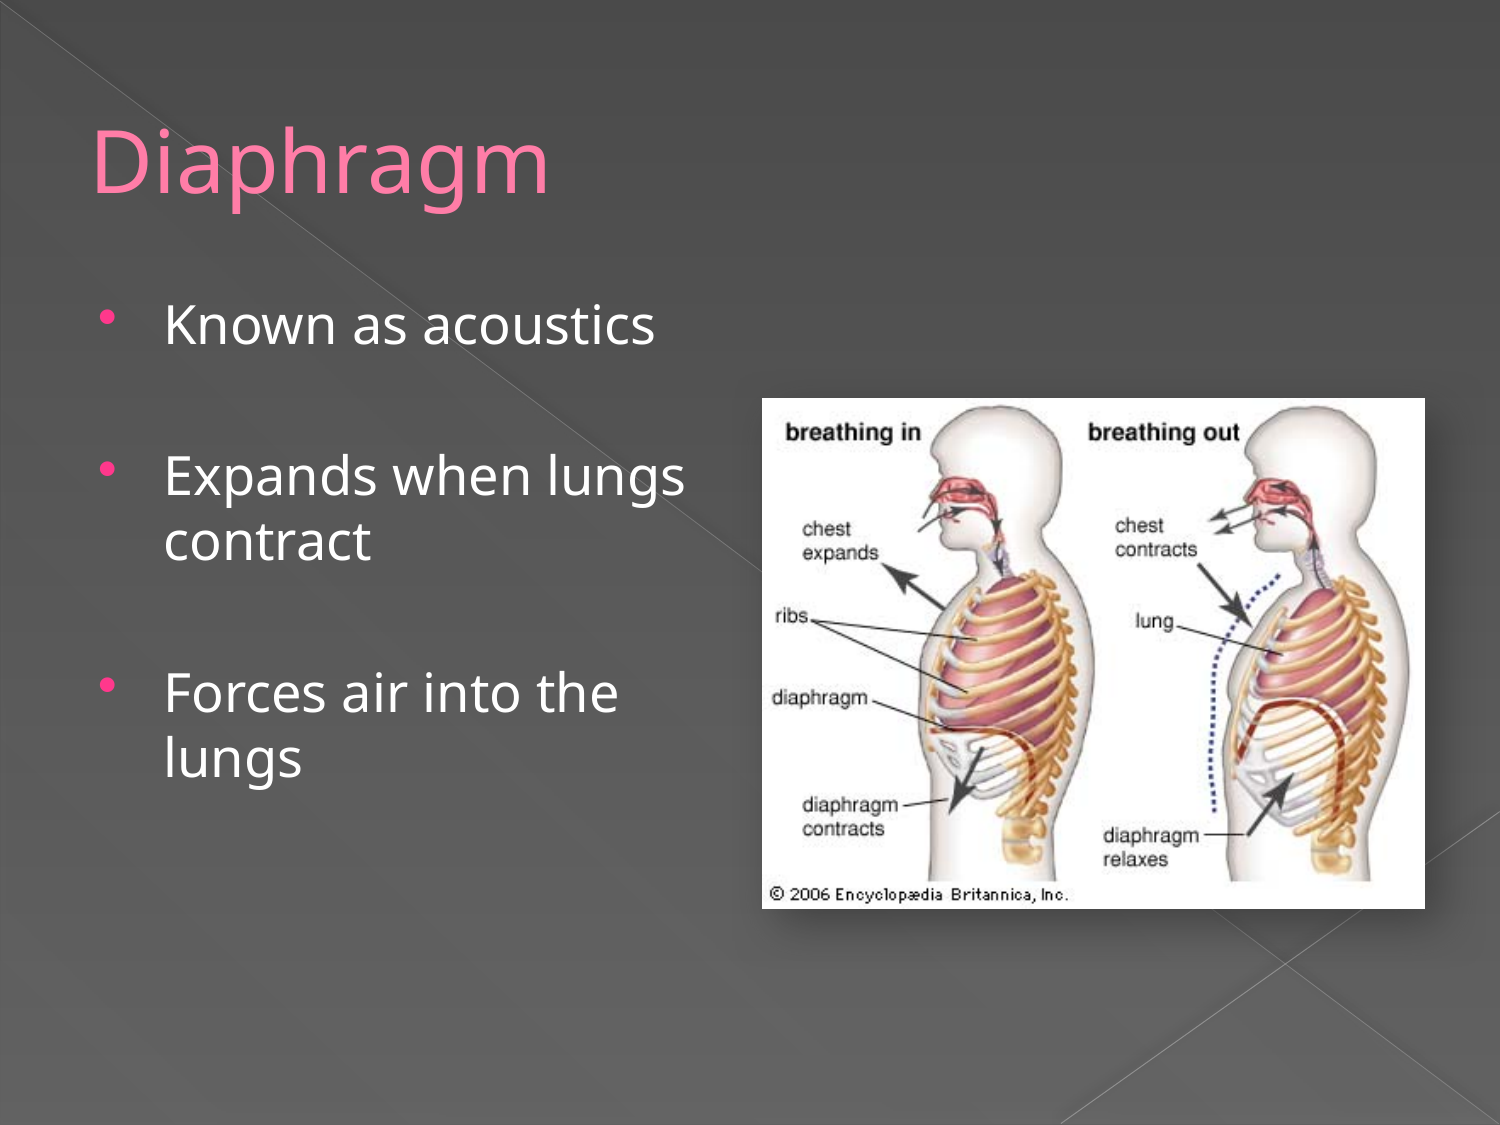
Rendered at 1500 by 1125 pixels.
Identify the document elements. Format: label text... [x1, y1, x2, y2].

list Known as acoustics Expands when lungs contract Forces air into the lungs [75, 282, 738, 1025]
title Diaphragm [75, 43, 1425, 274]
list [762, 398, 1426, 909]
